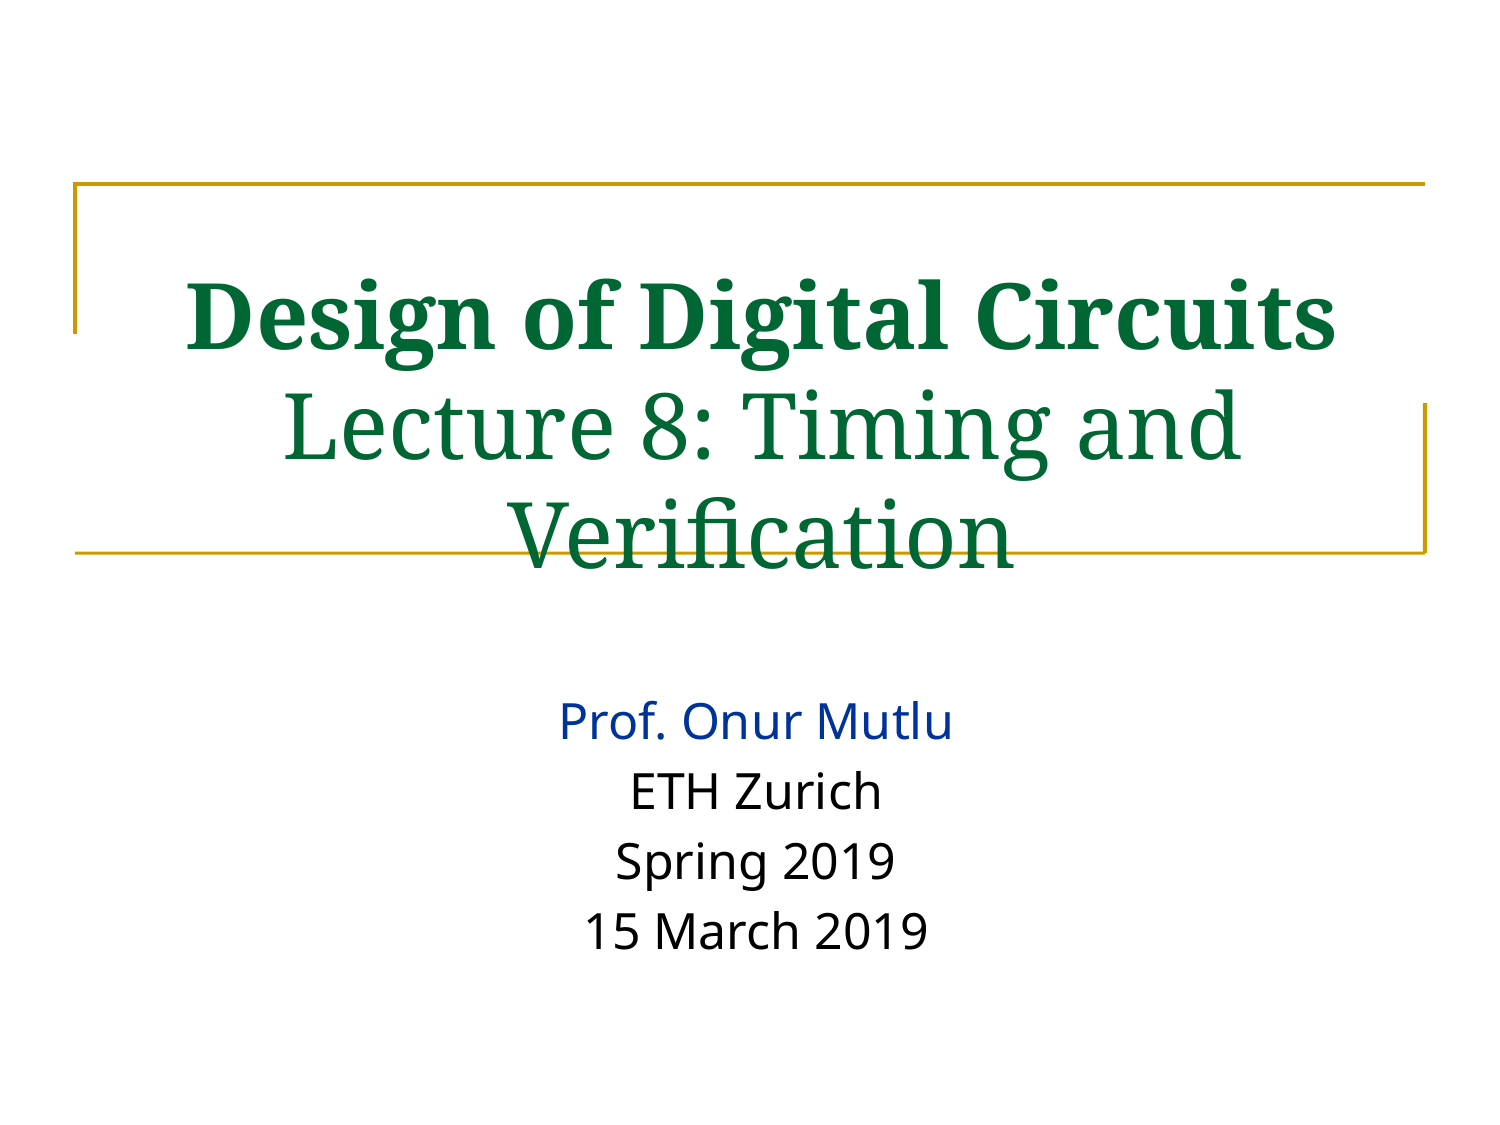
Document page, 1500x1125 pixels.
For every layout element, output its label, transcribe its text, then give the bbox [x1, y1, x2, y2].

title Design of Digital Circuits Lecture 8: Timing and Verification [112, 249, 1413, 538]
text_box Prof. Onur Mutlu ETH Zurich Spring 2019 15 March 2019 [112, 611, 1400, 1013]
